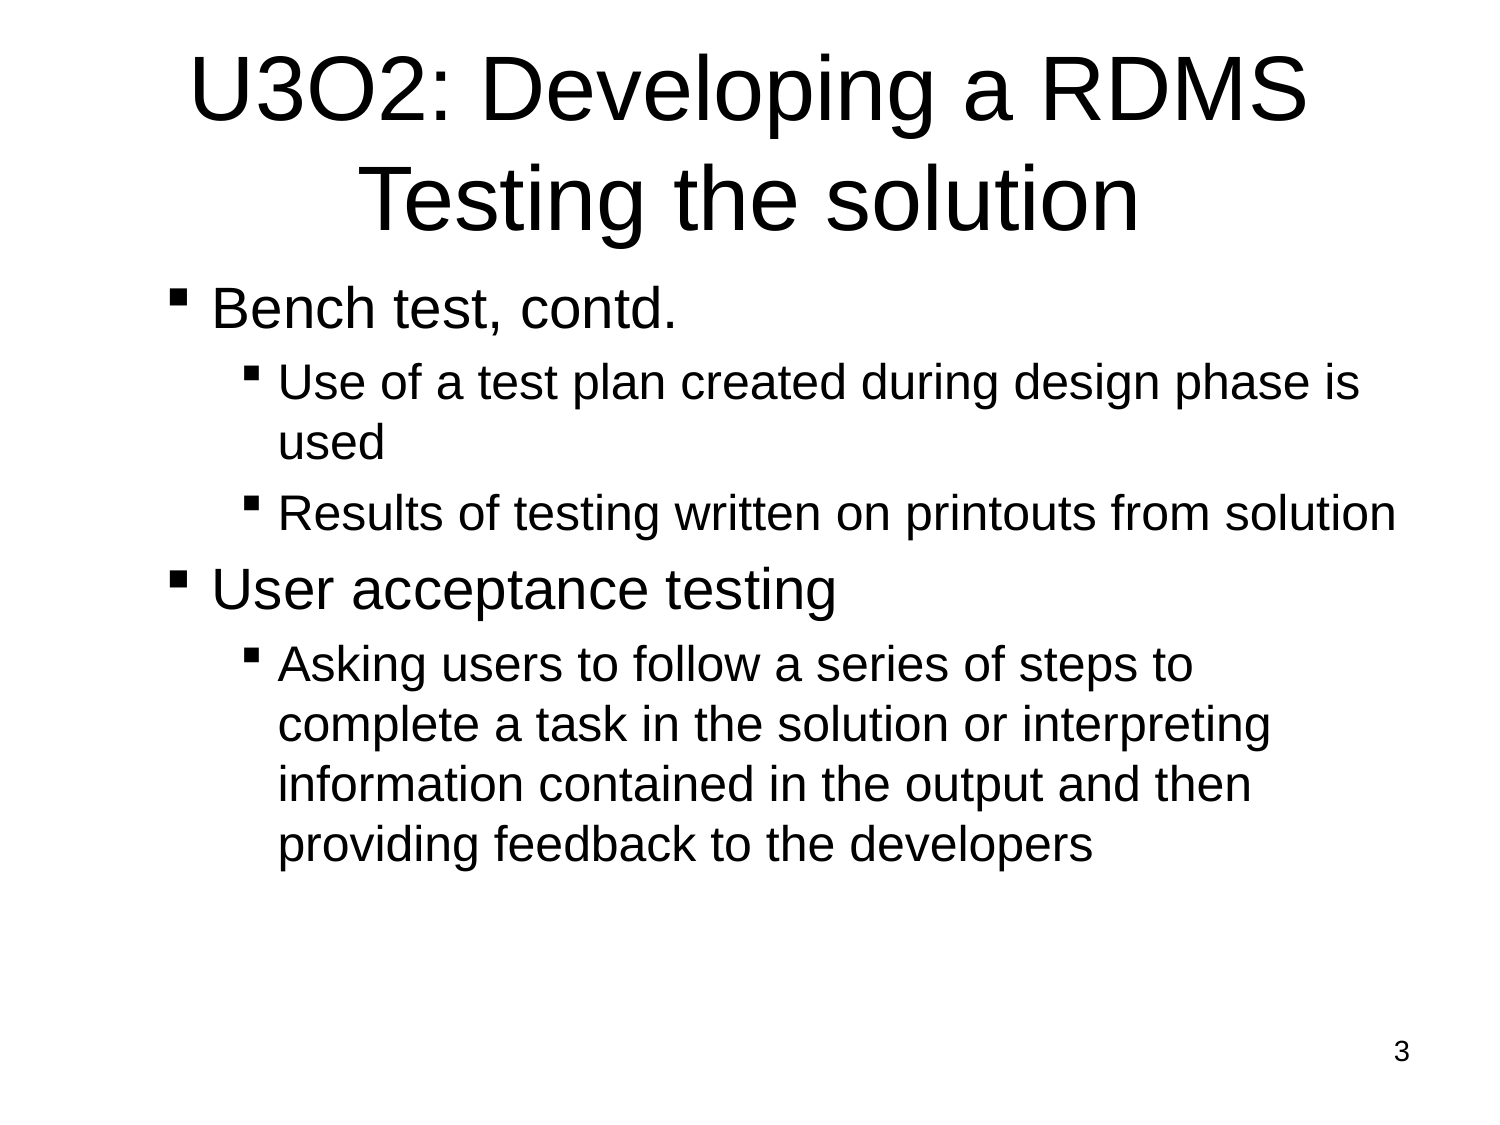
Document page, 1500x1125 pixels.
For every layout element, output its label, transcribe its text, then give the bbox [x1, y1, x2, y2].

title U3O2: Developing a RDMS Testing the solution [74, 44, 1426, 233]
list Bench test, contd. Use of a test plan created during design phase is used Results of testing written on printouts from solution User acceptance testing Asking users to follow a series of steps to complete a task in the solution or interpreting information contained in the output and then providing feedback to the developers [74, 262, 1426, 1006]
slide_number 3 [1074, 1024, 1426, 1103]
